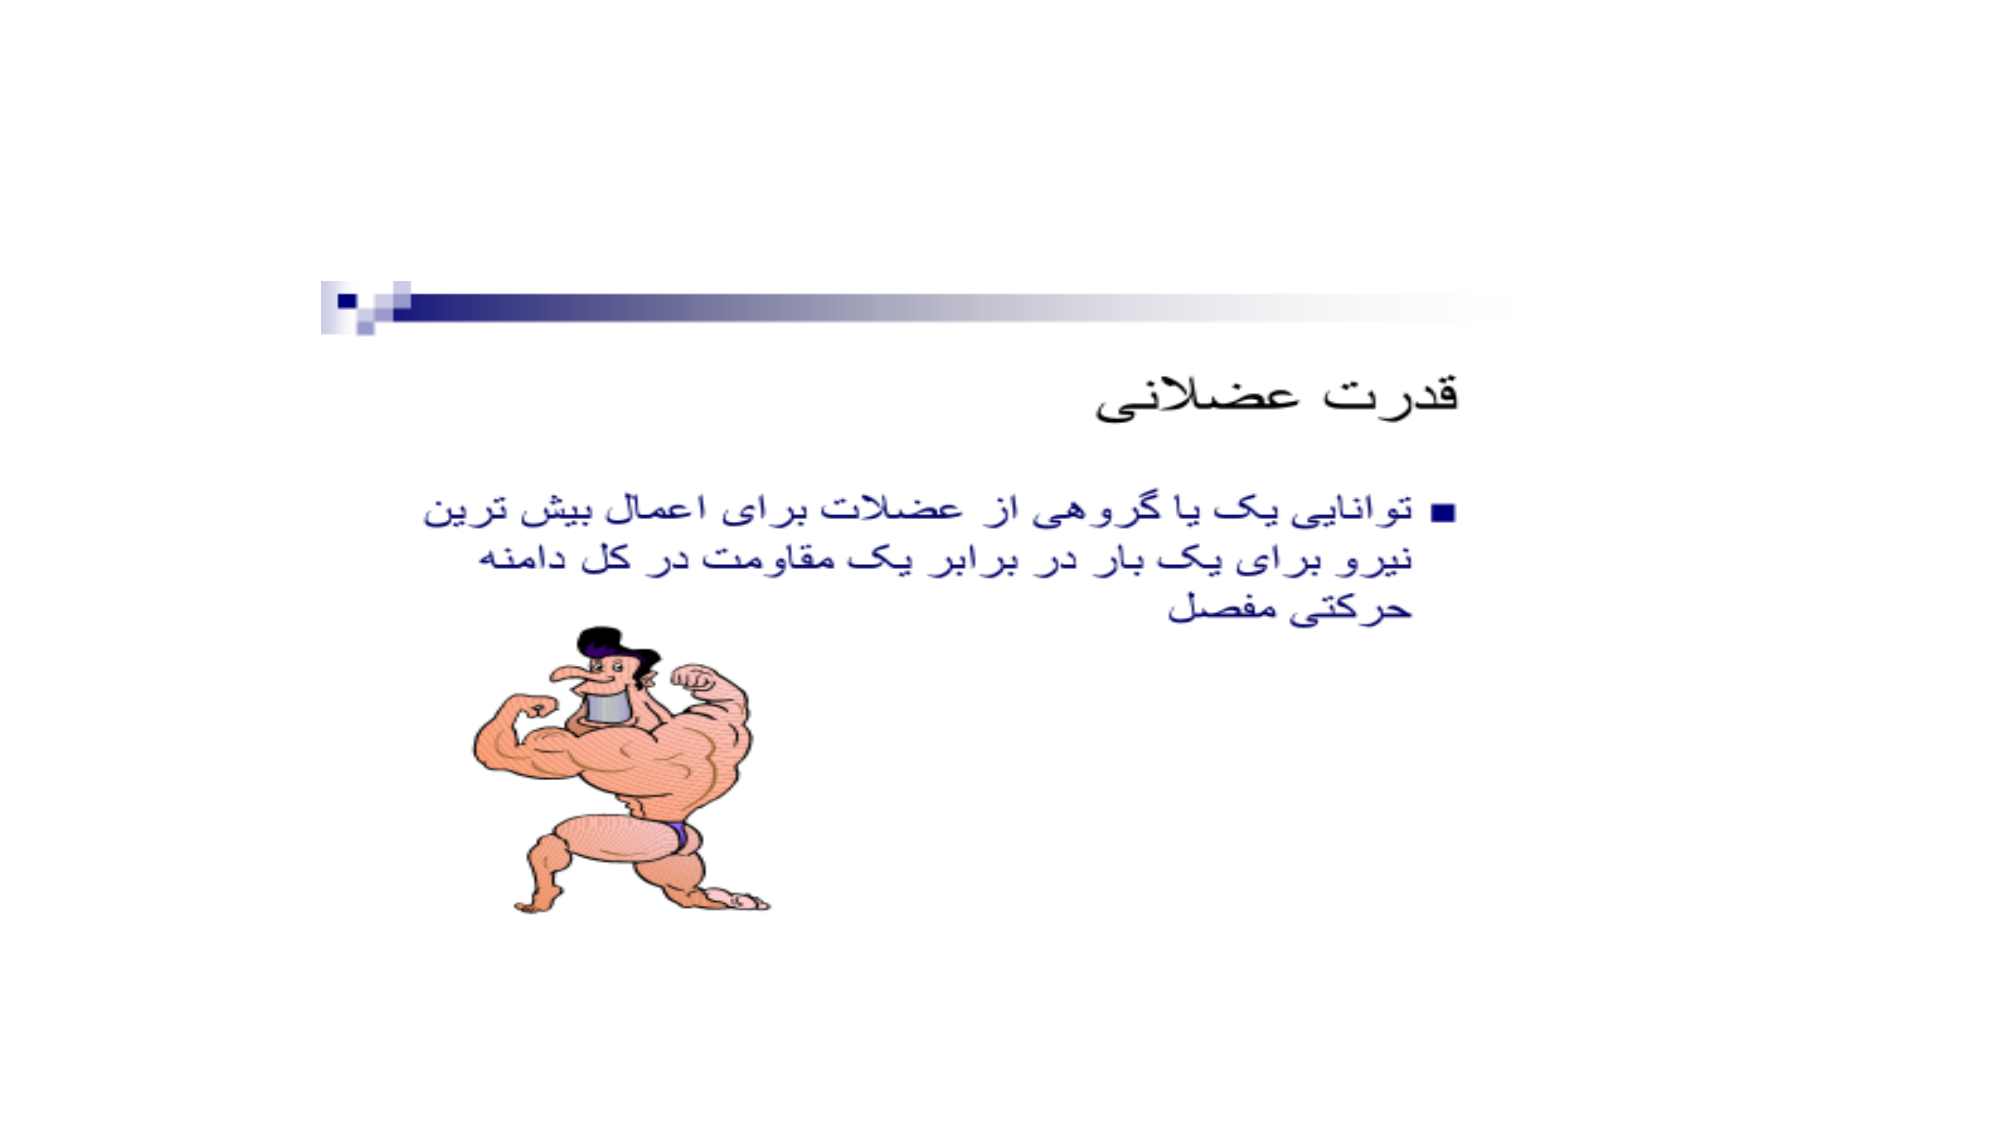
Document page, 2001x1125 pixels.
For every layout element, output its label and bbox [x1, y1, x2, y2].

picture [321, 281, 1530, 972]
